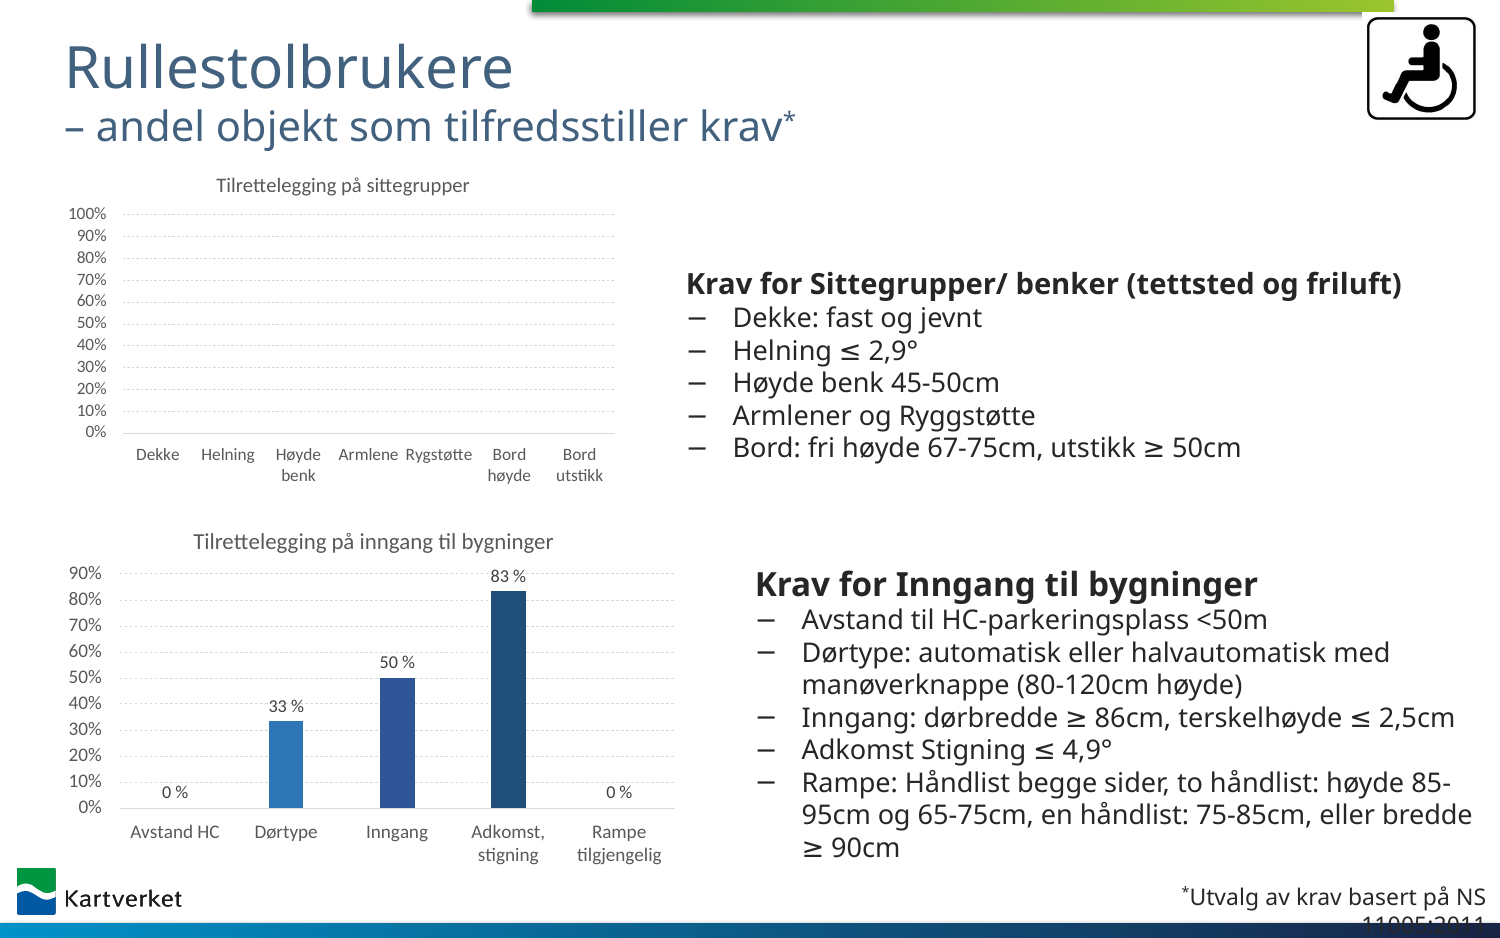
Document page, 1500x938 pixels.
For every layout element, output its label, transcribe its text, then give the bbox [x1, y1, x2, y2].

text_box Krav for Sittegrupper/ benker (tettsted og friluft) Dekke: fast og jevnt Helning ≤ 2,9° Høyde benk 45-50cm Armlener og Ryggstøtte Bord: fri høyde 67-75cm, utstikk ≥ 50cm [670, 258, 1418, 471]
picture [62, 166, 625, 492]
text_box *Utvalg av krav basert på NS 11005:2011 [1068, 873, 1500, 938]
picture [1362, 12, 1481, 126]
text_box Rullestolbrukere – andel objekt som tilfredsstiller krav* [49, 25, 1431, 158]
picture [62, 520, 686, 874]
text_box Krav for Inngang til bygninger Avstand til HC-parkeringsplass <50m Dørtype: automatisk eller halvautomatisk med manøverknappe (80-120cm høyde) Inngang: dørbredde ≥ 86cm, terskelhøyde ≤ 2,5cm Adkomst Stigning ≤ 4,9° Rampe: Håndlist begge sider, to håndlist: høyde 85-95cm og 65-75cm, en håndlist: 75-85cm, eller bredde ≥ 90cm [740, 555, 1491, 870]
